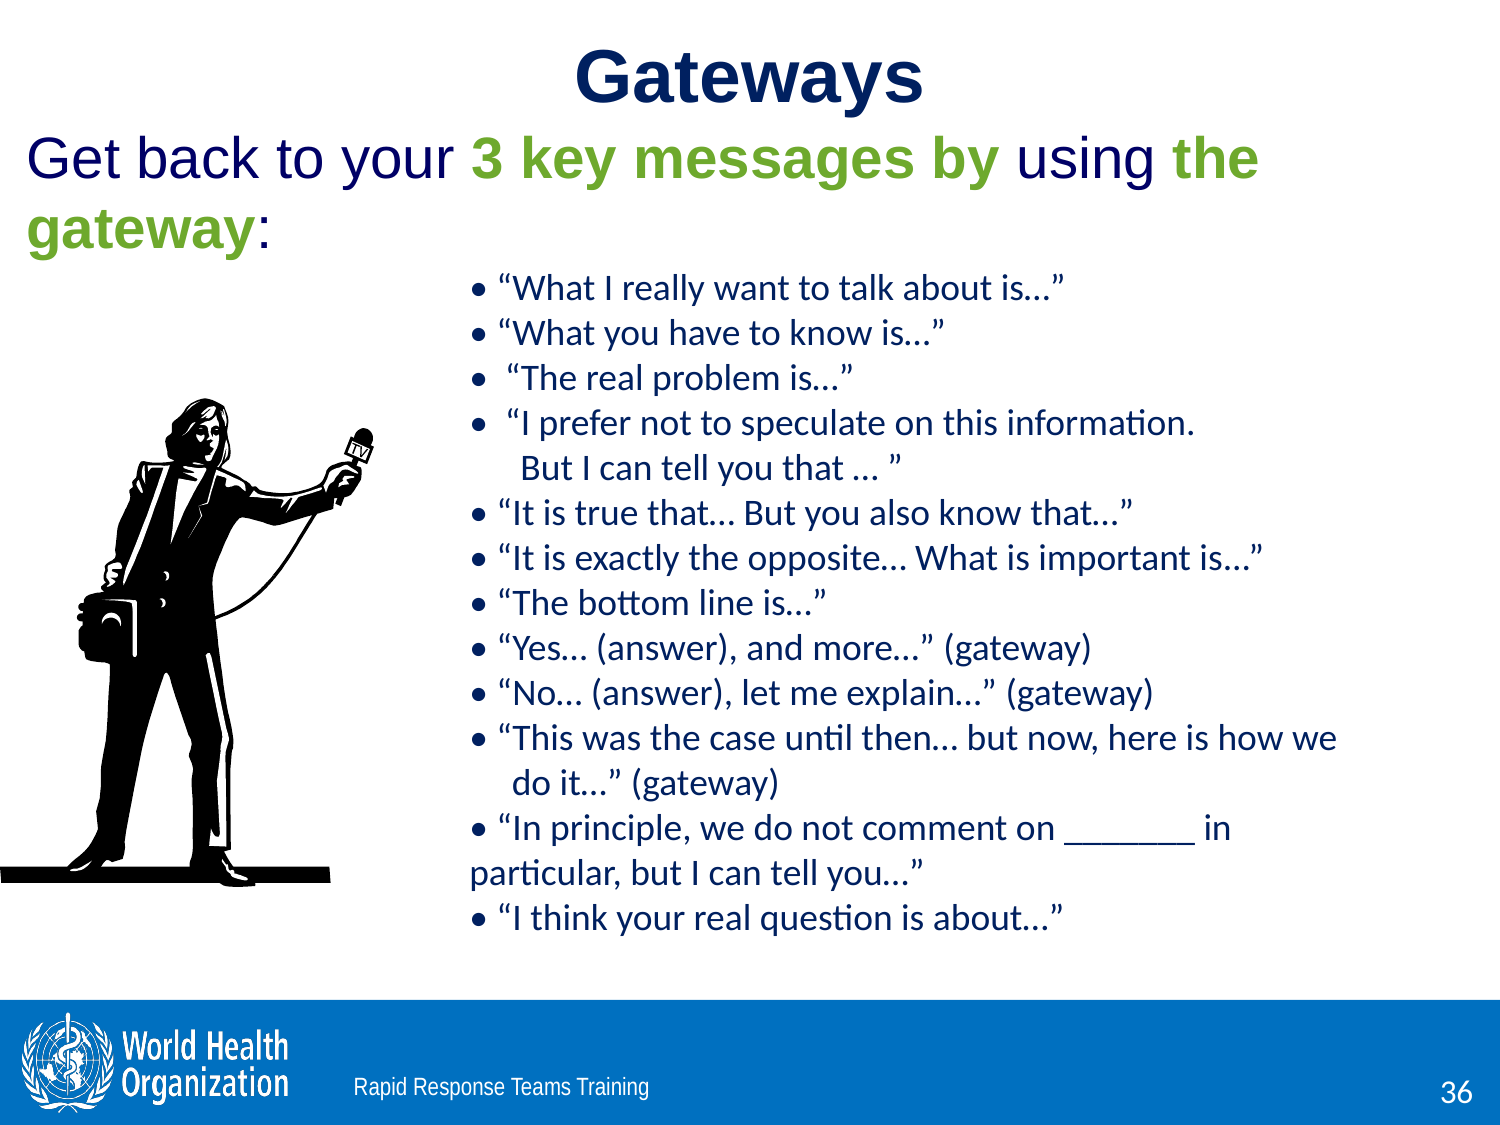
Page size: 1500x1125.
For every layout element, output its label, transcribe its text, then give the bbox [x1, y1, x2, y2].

picture [21, 1012, 288, 1113]
text_box Get back to your 3 key messages by using the gateway: [13, 113, 1486, 337]
title Gateways [75, 0, 1425, 113]
text_box • “What I really want to talk about is…” • “What you have to know is…” • “The real problem is…” • “I prefer not to speculate on this information. But I can tell you that … ” • “It is true that… But you also know that…” • “It is exactly the opposite… What is important is...” • “The bottom line is…” • “Yes… (answer), and more…” (gateway) • “No… (answer), let me explain…” (gateway) • “This was the case until then… but now, here is how we do it…” (gateway) • “In principle, we do not comment on _______ in particular, but I can tell you…” • “I think your real question is about…” [454, 255, 1373, 946]
picture [0, 396, 375, 889]
